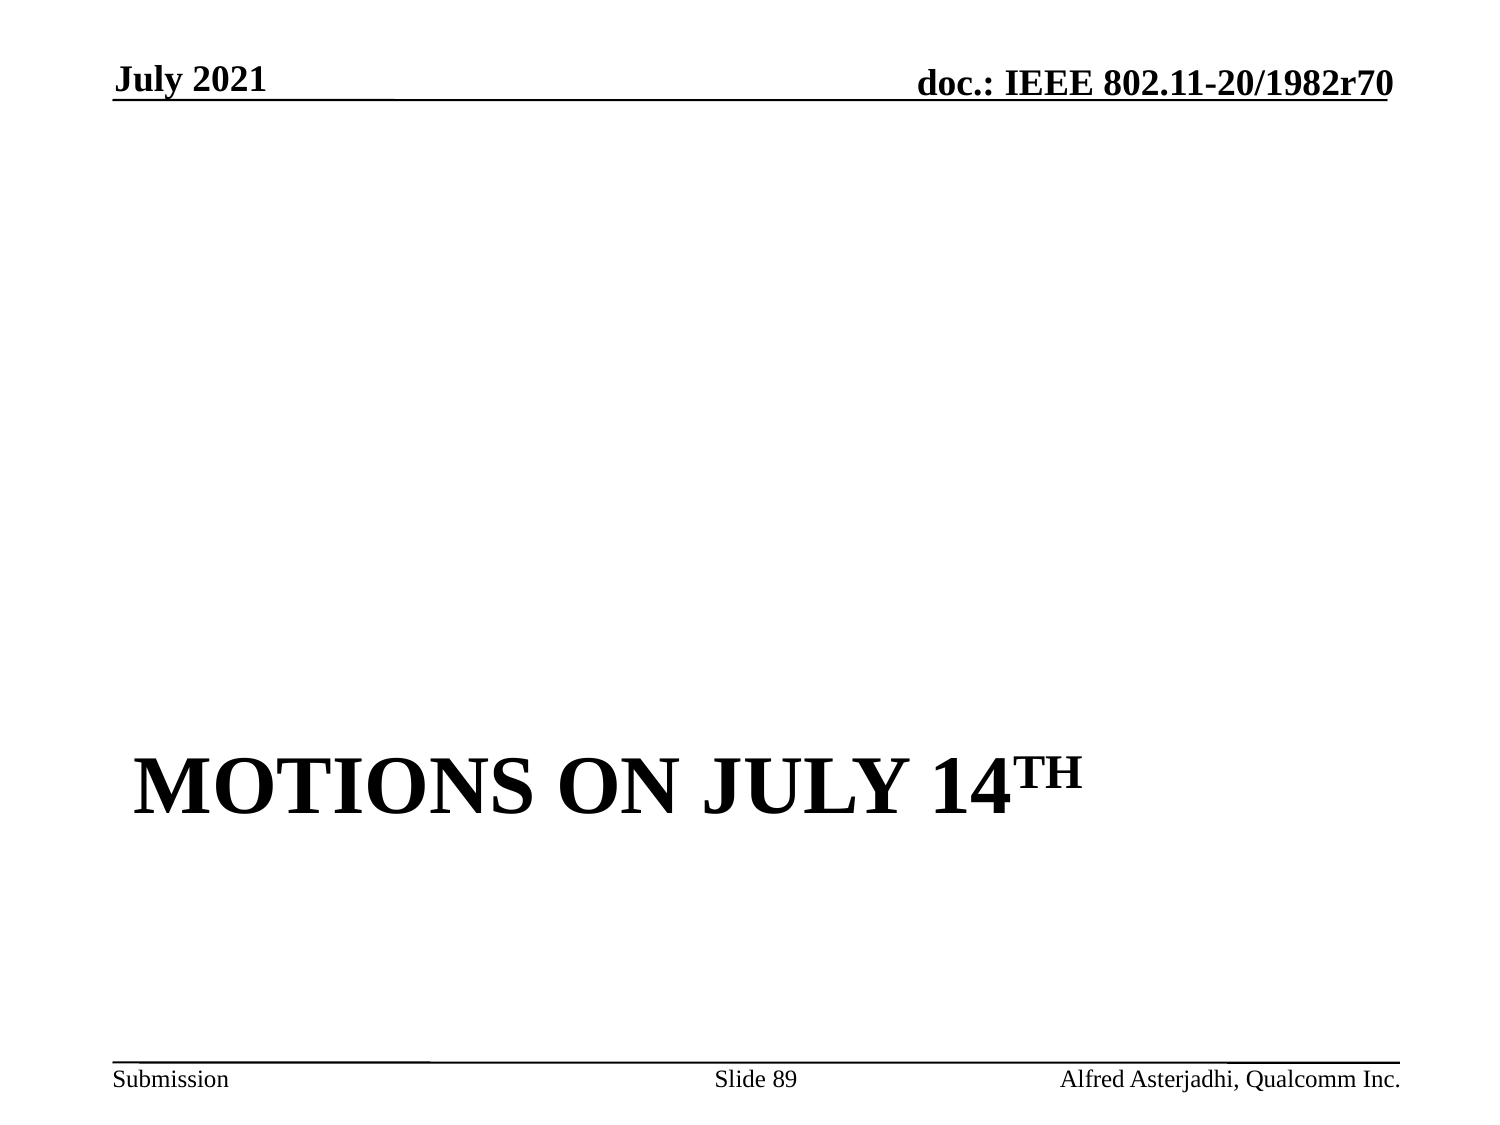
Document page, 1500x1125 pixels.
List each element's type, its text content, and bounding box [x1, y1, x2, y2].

footer Alfred Asterjadhi, Qualcomm Inc. [878, 1061, 1402, 1093]
slide_number Slide 89 [712, 1061, 800, 1123]
title Motions on July 14th [118, 722, 1394, 947]
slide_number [114, 54, 423, 100]
